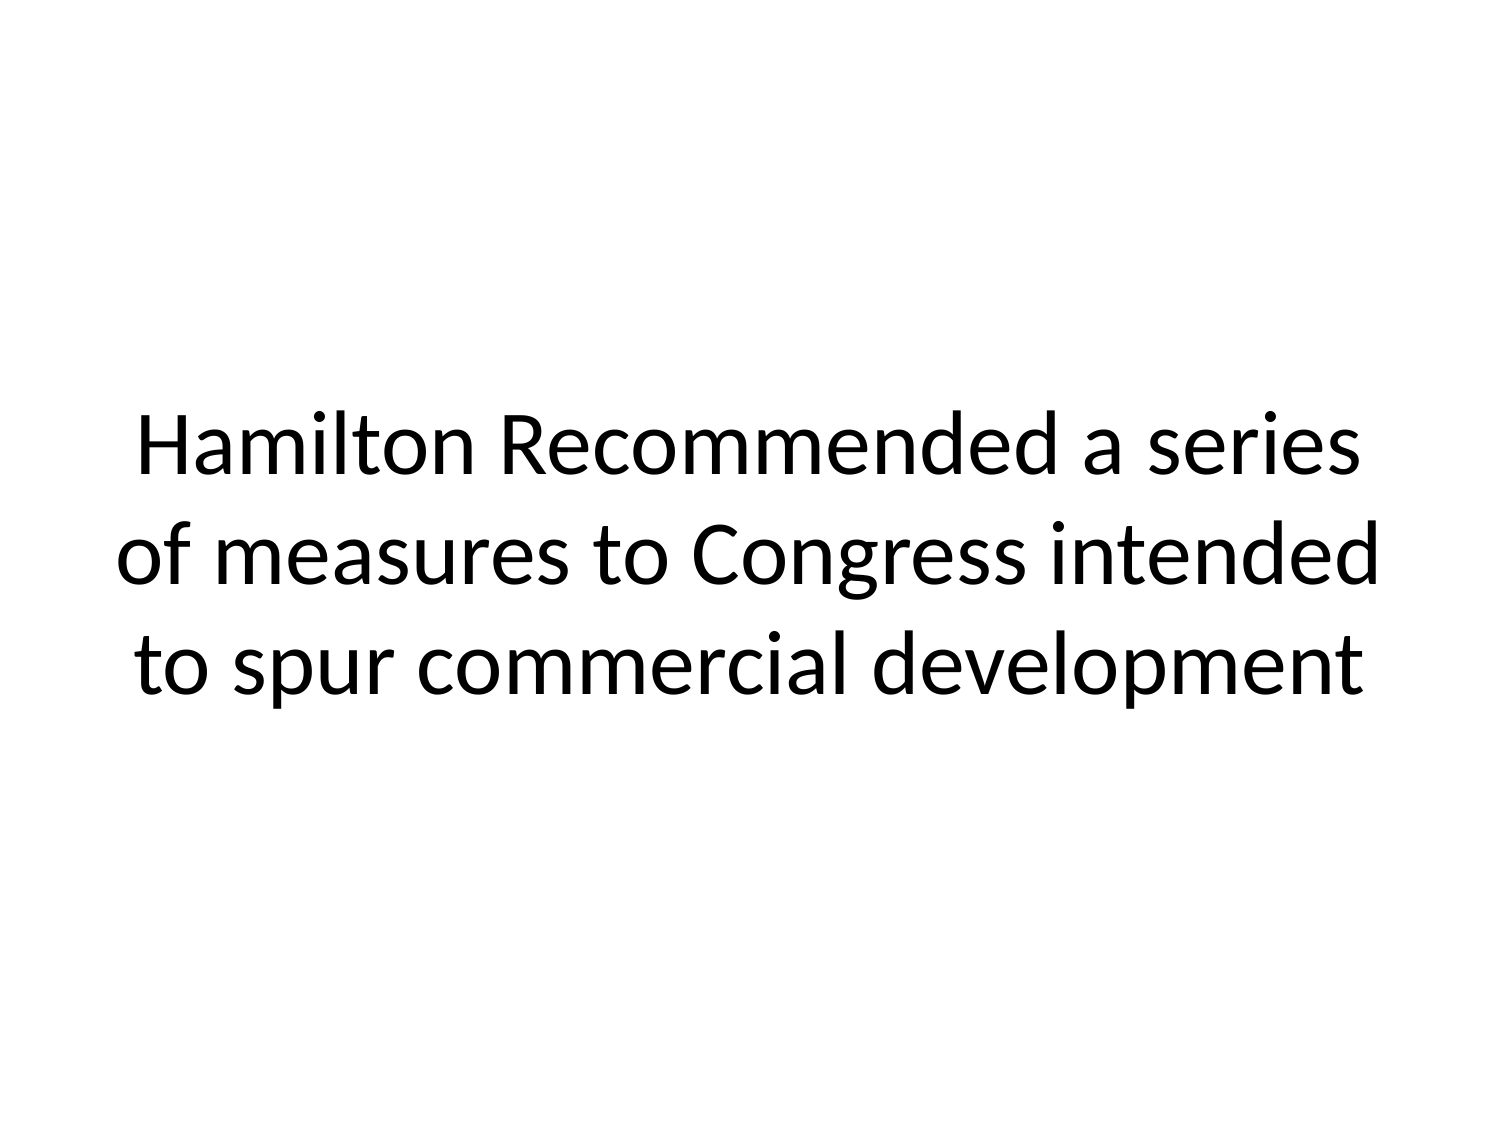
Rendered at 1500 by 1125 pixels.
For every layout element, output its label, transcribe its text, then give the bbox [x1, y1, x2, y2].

title Hamilton Recommended a series of measures to Congress intended to spur commercial development [74, 44, 1426, 1051]
